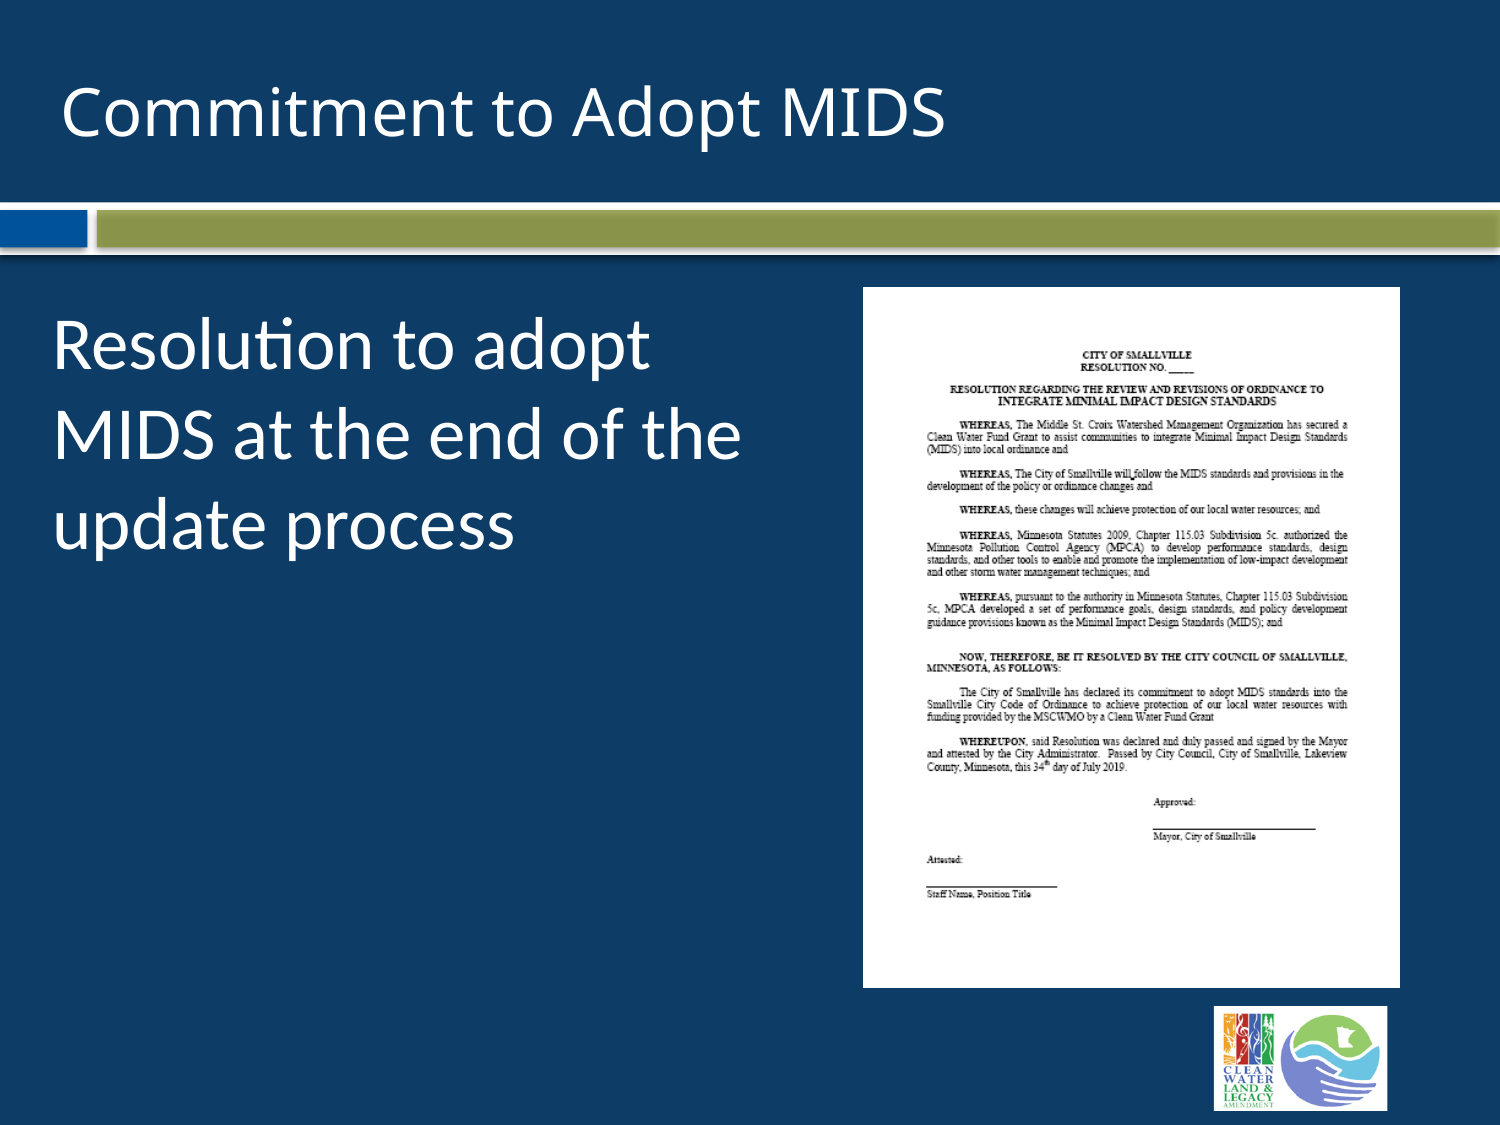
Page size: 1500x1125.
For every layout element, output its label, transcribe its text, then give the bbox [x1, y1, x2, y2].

text_box Resolution to adopt MIDS at the end of the update process [0, 287, 775, 1038]
picture [1213, 1006, 1388, 1111]
text_box Commitment to Adopt MIDS [45, 62, 1458, 158]
picture [862, 287, 1401, 989]
